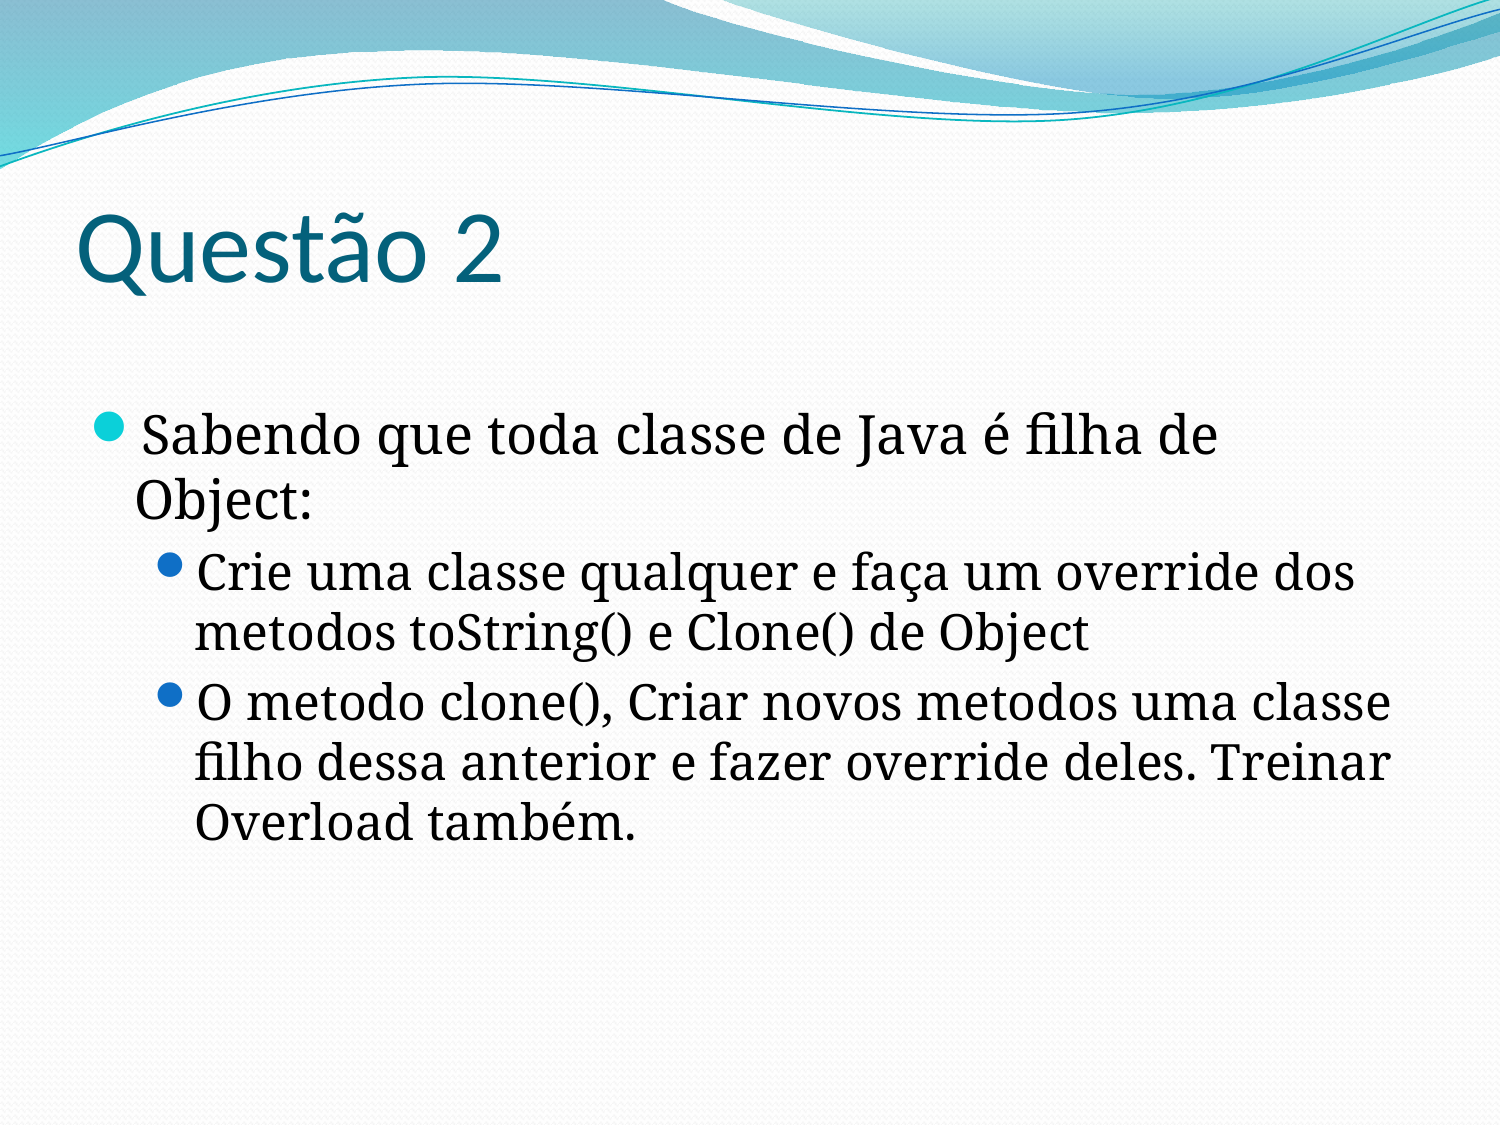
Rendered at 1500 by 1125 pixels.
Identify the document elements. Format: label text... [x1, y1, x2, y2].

list Sabendo que toda classe de Java é filha de Object: Crie uma classe qualquer e faça um override dos metodos toString() e Clone() de Object O metodo clone(), Criar novos metodos uma classe filho dessa anterior e fazer override deles. Treinar Overload também. [75, 317, 1425, 1038]
title Questão 2 [75, 115, 1425, 303]
